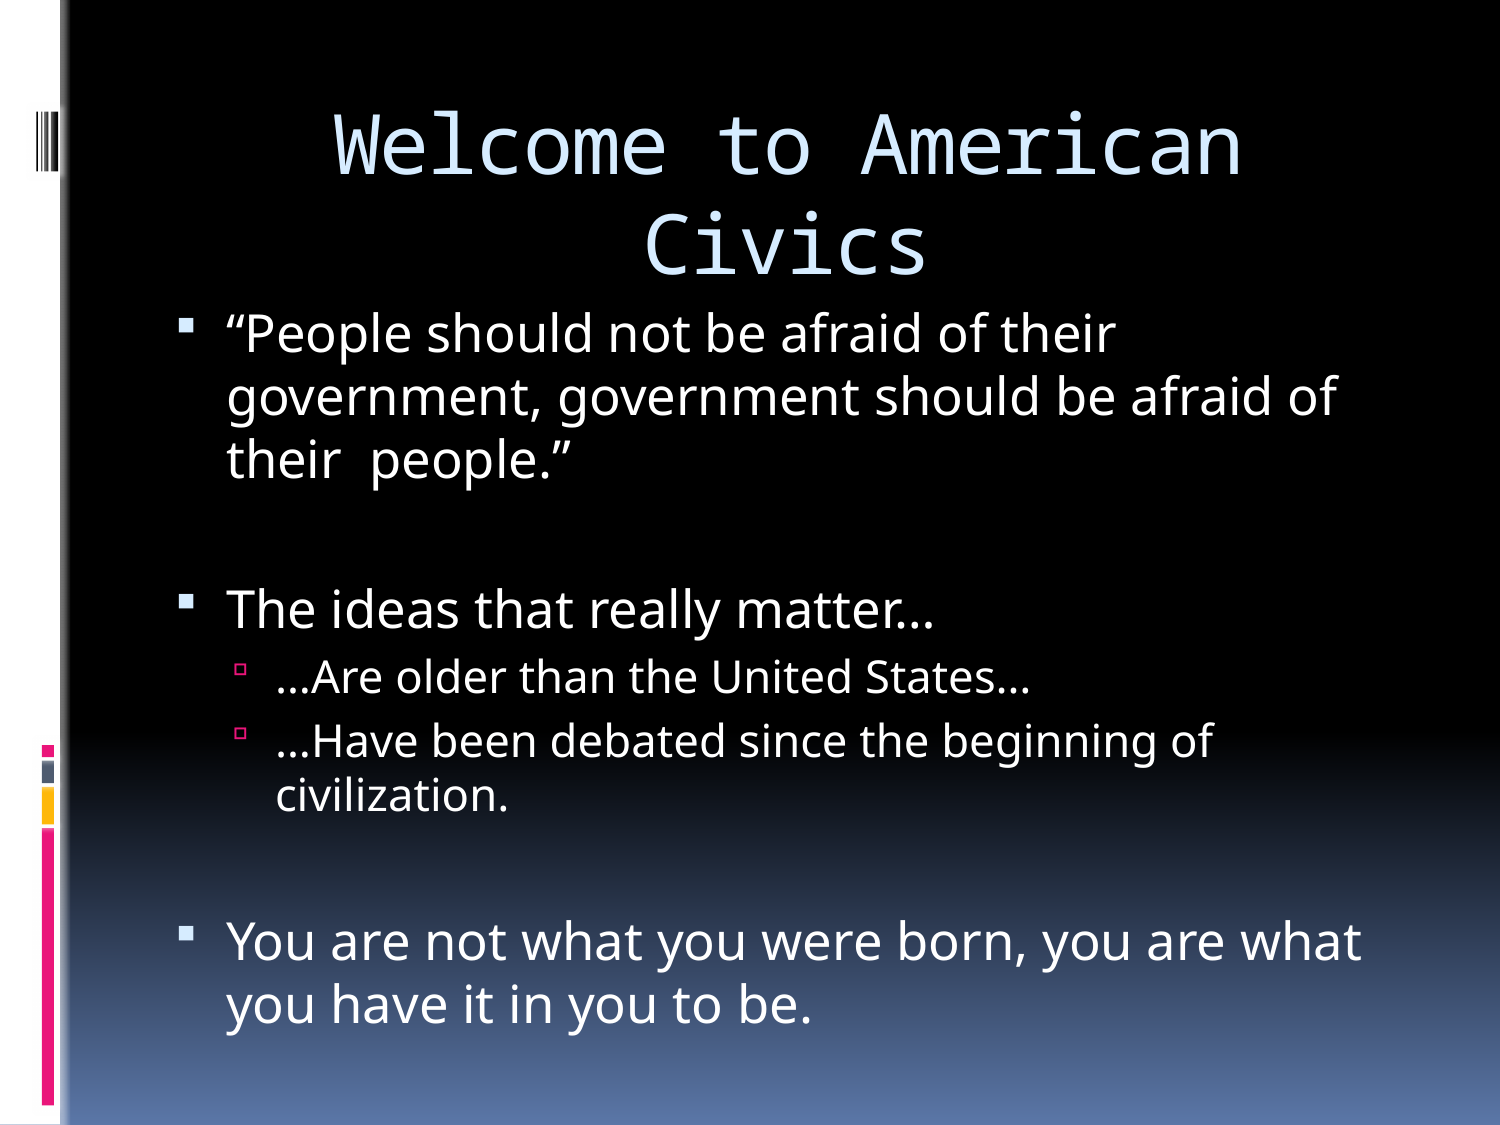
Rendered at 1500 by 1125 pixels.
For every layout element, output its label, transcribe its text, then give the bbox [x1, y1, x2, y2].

list “People should not be afraid of their government, government should be afraid of their people.” The ideas that really matter… …Are older than the United States… …Have been debated since the beginning of civilization. You are not what you were born, you are what you have it in you to be. [150, 292, 1425, 1043]
title Welcome to American Civics [150, 83, 1425, 234]
